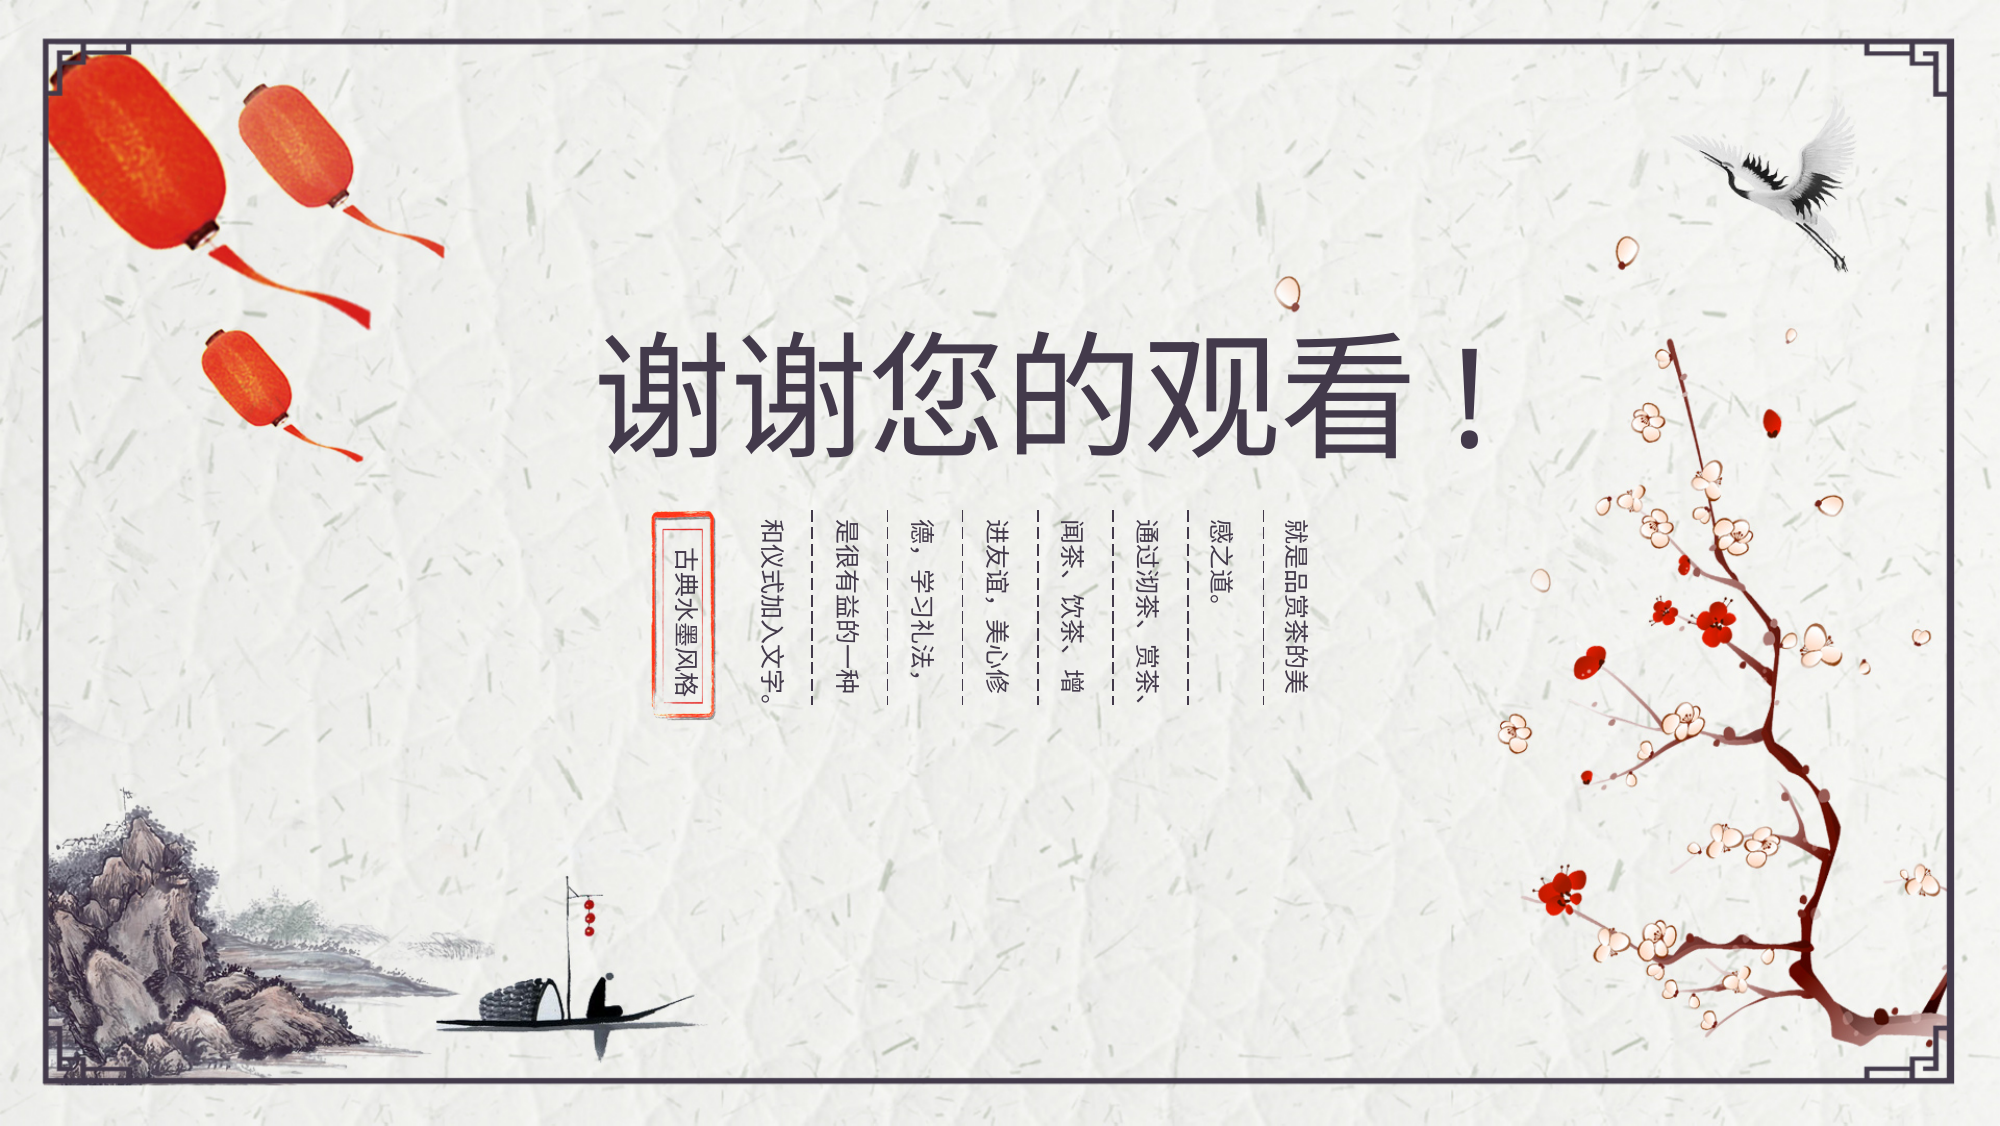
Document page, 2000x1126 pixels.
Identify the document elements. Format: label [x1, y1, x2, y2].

text_box [649, 509, 717, 721]
picture [0, 0, 2000, 1126]
